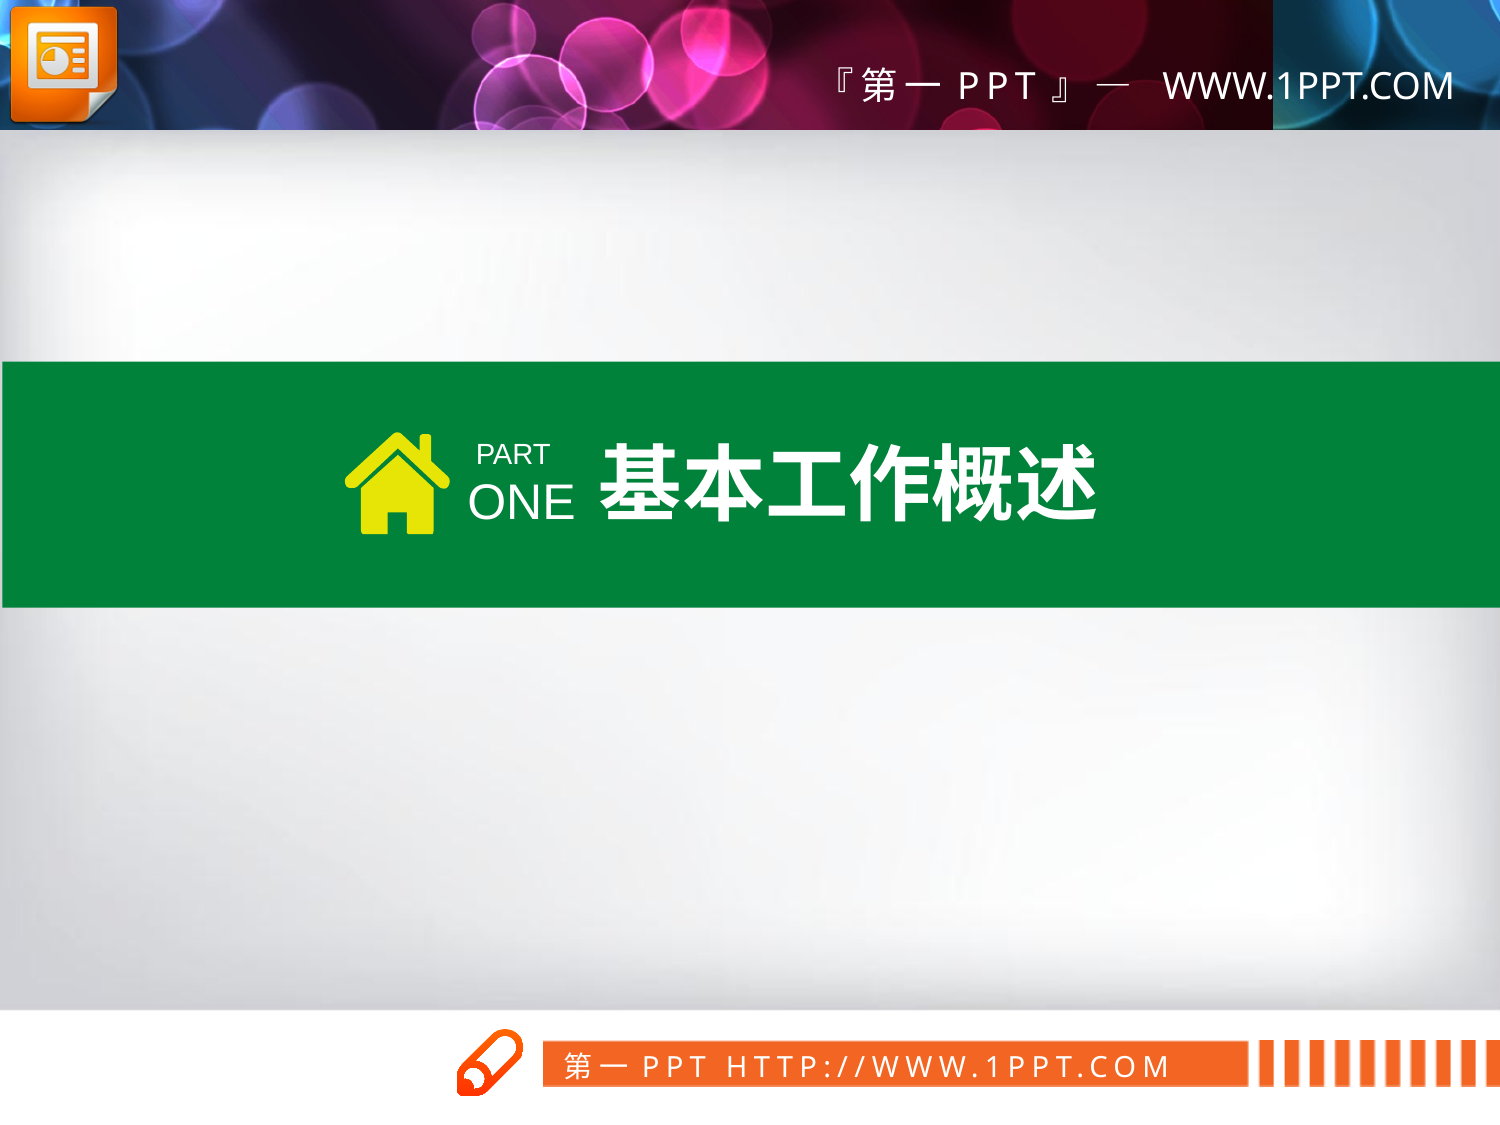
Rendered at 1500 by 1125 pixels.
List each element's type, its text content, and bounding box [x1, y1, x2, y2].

text_box [2, 361, 1500, 608]
text_box [360, 454, 434, 535]
text_box PART ONE [439, 427, 584, 538]
text_box [344, 432, 439, 489]
text_box 基本工作概述 [584, 423, 1231, 539]
picture [543, 1040, 1500, 1087]
picture [0, 0, 1500, 1012]
